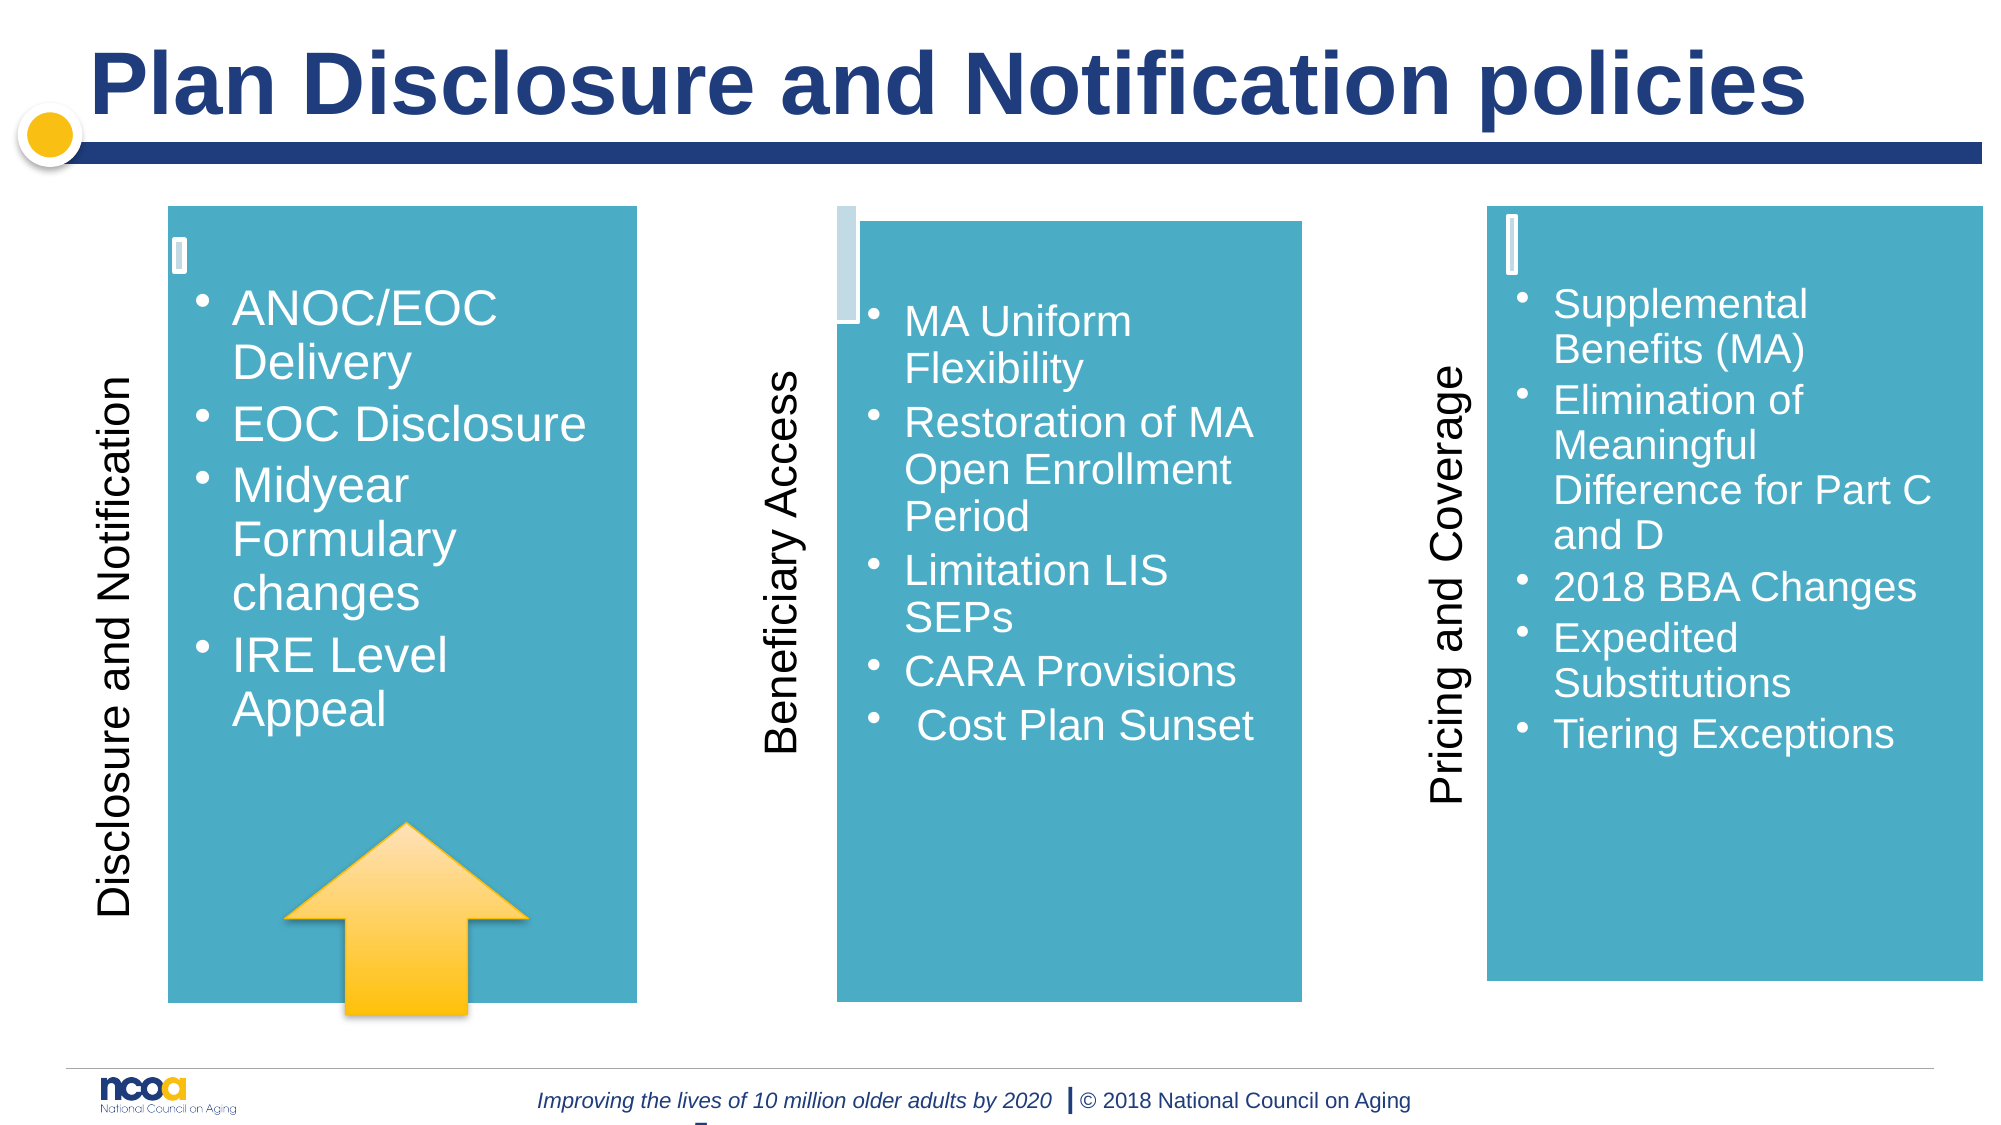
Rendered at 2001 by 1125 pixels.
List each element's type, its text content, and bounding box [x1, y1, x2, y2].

picture [101, 1077, 236, 1115]
title Plan Disclosure and Notification policies [74, 17, 1982, 158]
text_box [74, 193, 2000, 1015]
